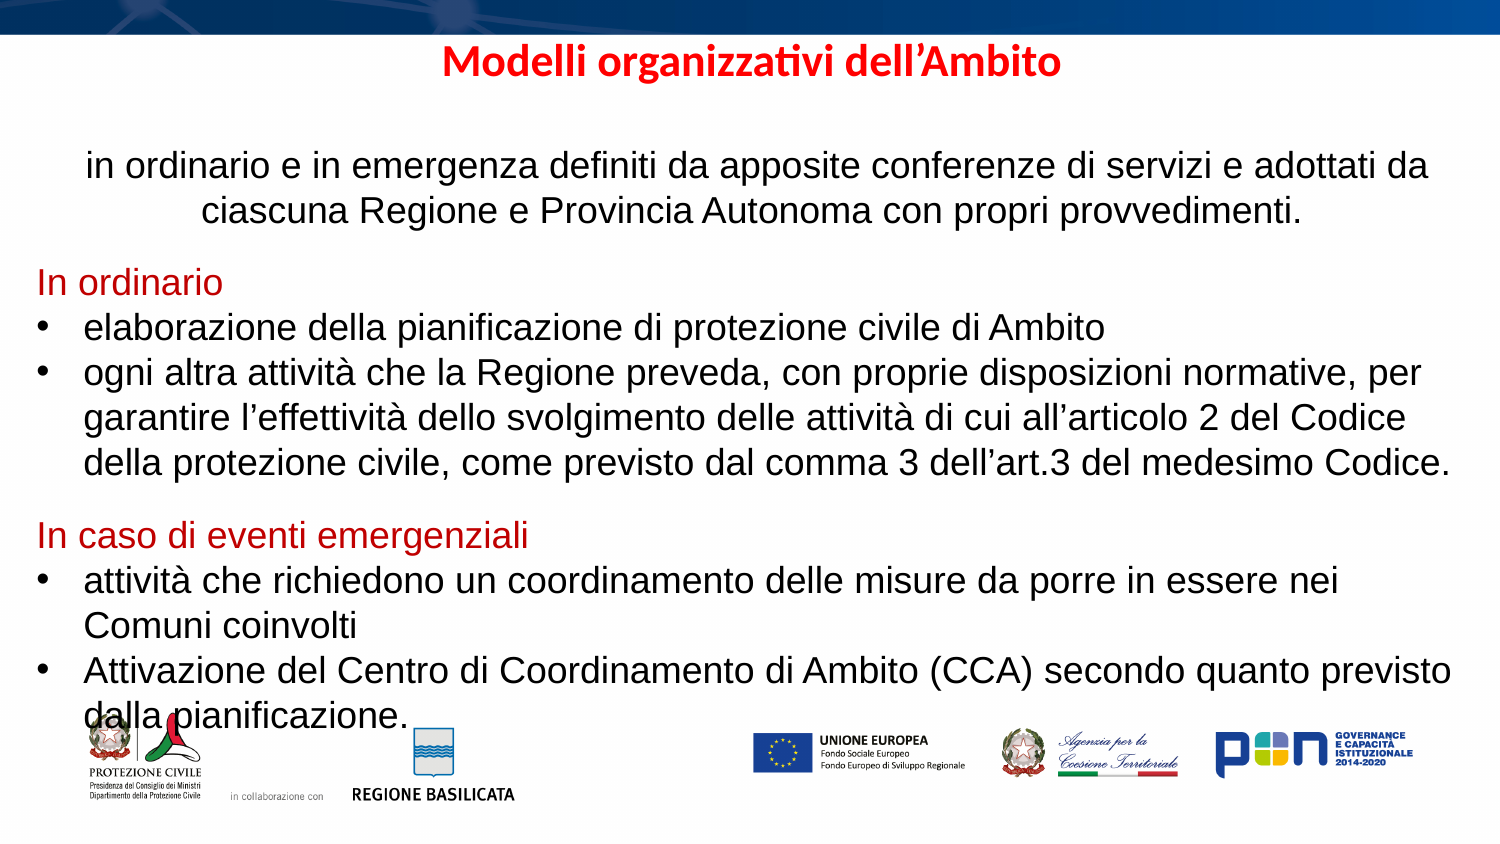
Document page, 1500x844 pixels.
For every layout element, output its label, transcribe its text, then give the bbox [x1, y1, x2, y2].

text_box Modelli organizzativi dell’Ambito in ordinario e in emergenza definiti da apposite conferenze di servizi e adottati da ciascuna Regione e Provincia Autonoma con propri provvedimenti. In ordinario elaborazione della pianificazione di protezione civile di Ambito ogni altra attività che la Regione preveda, con proprie disposizioni normative, per garantire l’effettività dello svolgimento delle attività di cui all’articolo 2 del Codice della protezione civile, come previsto dal comma 3 dell’art.3 del medesimo Codice. In caso di eventi emergenziali attività che richiedono un coordinamento delle misure da porre in essere nei Comuni coinvolti Attivazione del Centro di Coordinamento di Ambito (CCA) secondo quanto previsto dalla pianificazione. [21, 23, 1483, 743]
picture [0, 0, 1500, 844]
